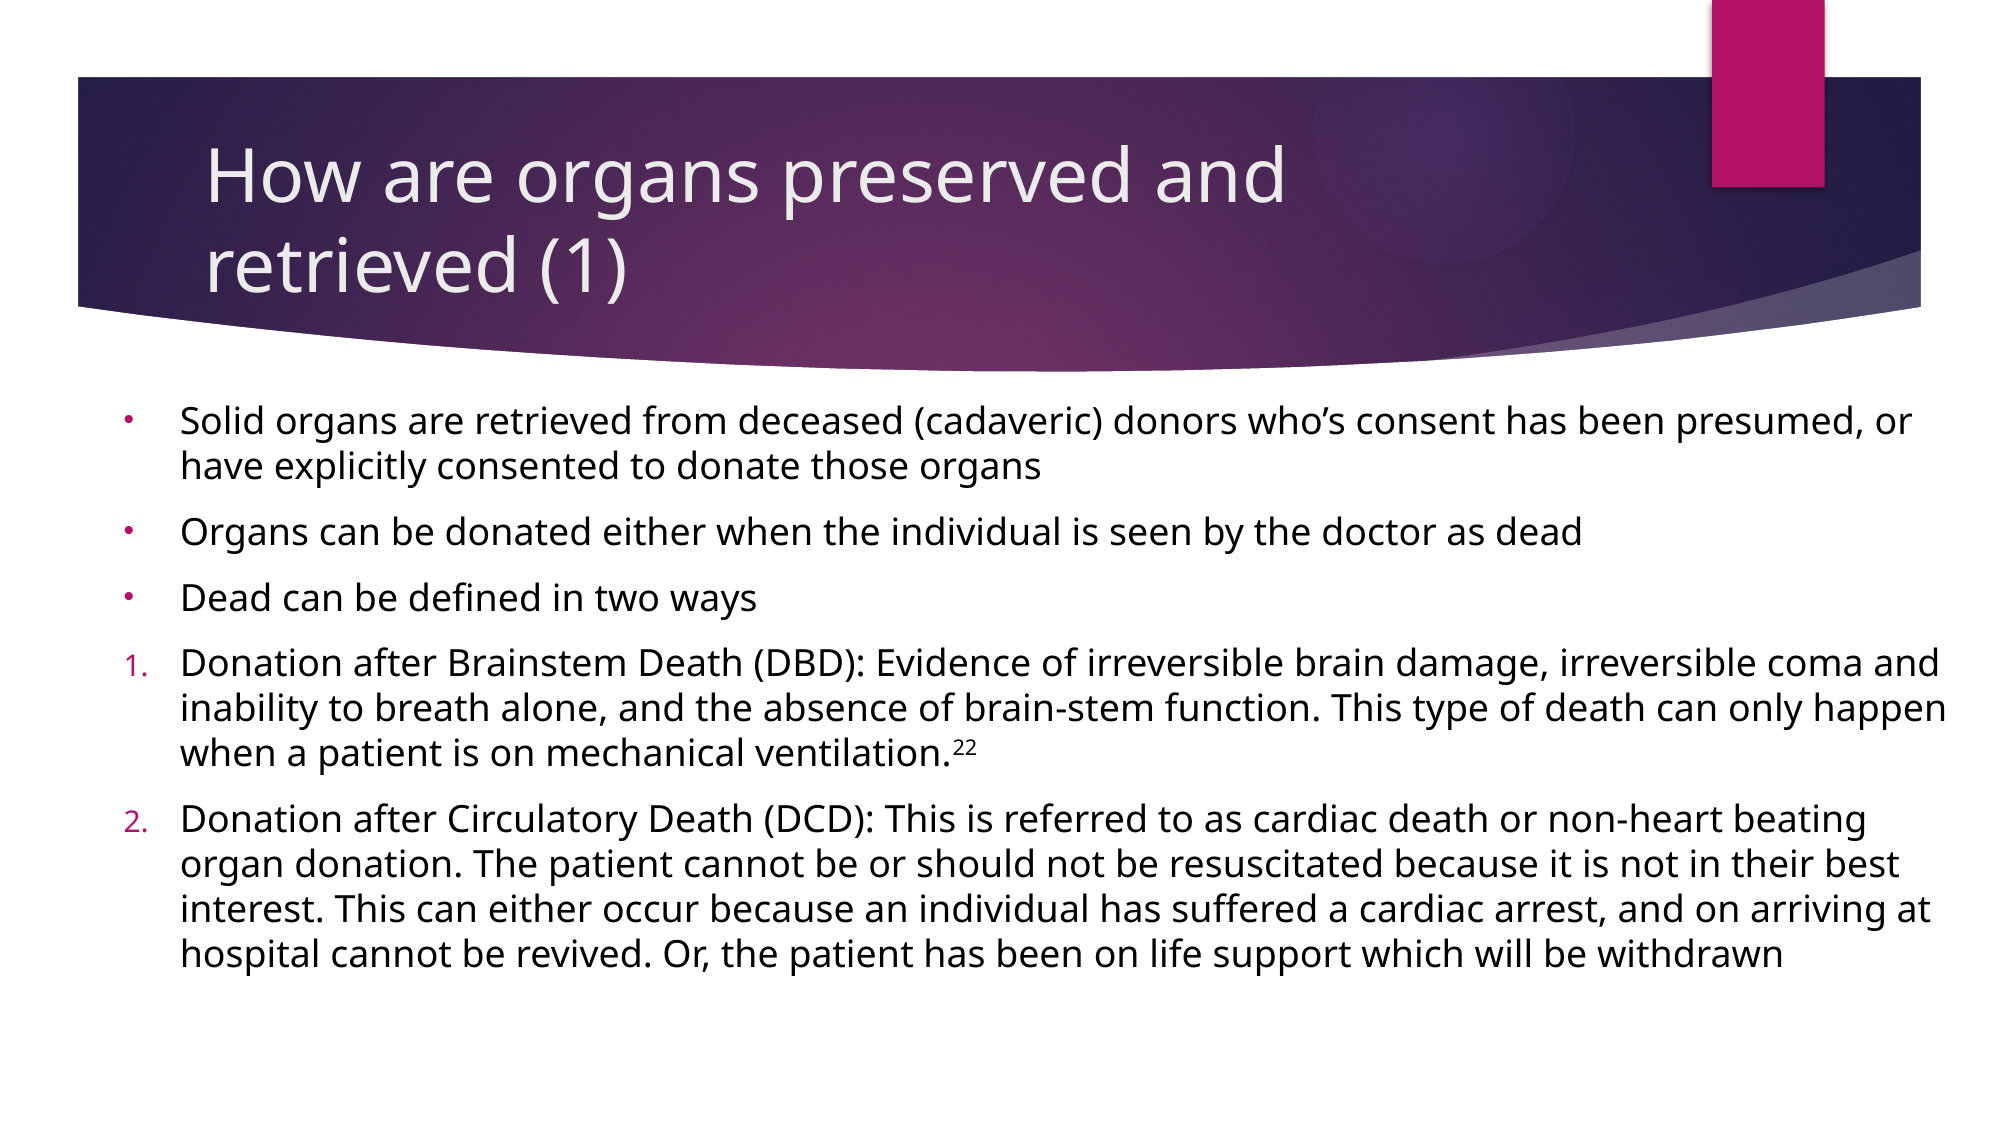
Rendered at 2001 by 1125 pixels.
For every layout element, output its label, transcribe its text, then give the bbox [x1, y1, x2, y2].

title How are organs preserved and retrieved (1) [189, 159, 1627, 276]
list Solid organs are retrieved from deceased (cadaveric) donors who’s consent has been presumed, or have explicitly consented to donate those organs Organs can be donated either when the individual is seen by the doctor as dead Dead can be defined in two ways Donation after Brainstem Death (DBD): Evidence of irreversible brain damage, irreversible coma and inability to breath alone, and the absence of brain-stem function. This type of death can only happen when a patient is on mechanical ventilation.22 Donation after Circulatory Death (DCD): This is referred to as cardiac death or non-heart beating organ donation. The patient cannot be or should not be resuscitated because it is not in their best interest. This can either occur because an individual has suffered a cardiac arrest, and on arriving at hospital cannot be revived. Or, the patient has been on life support which will be withdrawn [108, 389, 1970, 1125]
